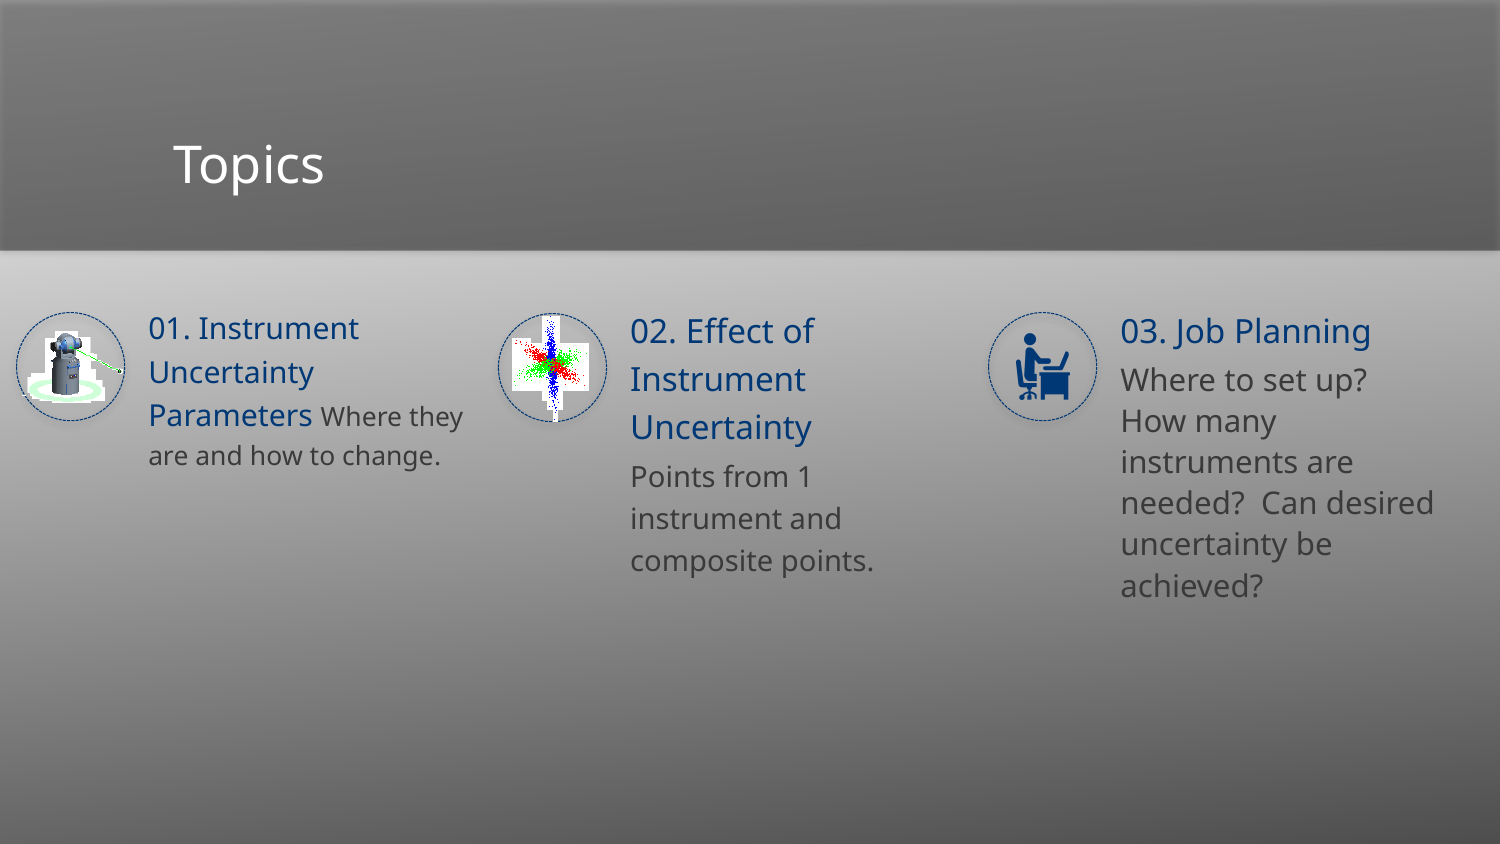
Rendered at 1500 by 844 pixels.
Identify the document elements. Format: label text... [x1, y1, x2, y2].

text_box [598, 337, 608, 398]
picture [21, 324, 125, 406]
text_box 02. Effect of Instrument Uncertainty Points from 1 instrument and composite points. [615, 294, 980, 585]
text_box [37, 311, 104, 323]
text_box 03. Job Planning Where to set up? How many instruments are needed? Can desired uncertainty be achieved? [1105, 294, 1456, 611]
text_box [987, 311, 1098, 422]
picture [508, 311, 594, 422]
text_box [497, 345, 503, 392]
text_box [42, 414, 98, 422]
text_box [0, 0, 1500, 251]
picture [1015, 333, 1070, 401]
text_box Topics [158, 141, 632, 227]
text_box 01. Instrument Uncertainty Parameters Where they are and how to change. [133, 294, 486, 502]
